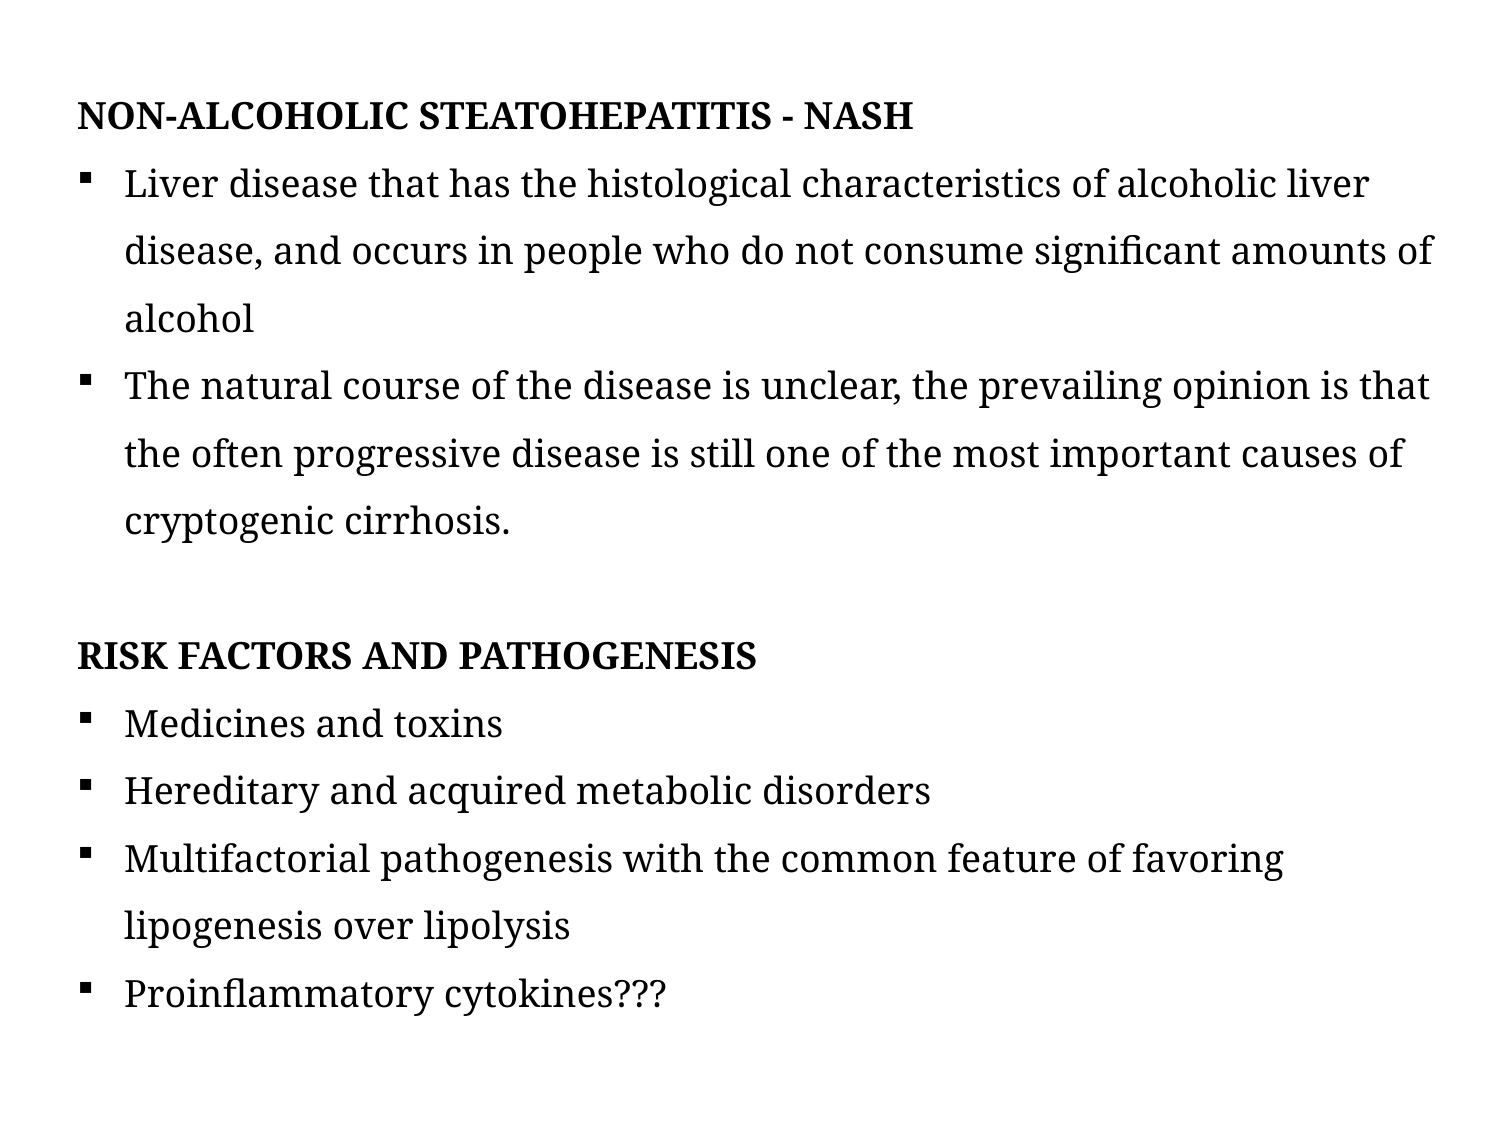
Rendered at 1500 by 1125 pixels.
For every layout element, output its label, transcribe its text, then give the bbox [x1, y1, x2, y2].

text_box NON-ALCOHOLIC STEATOHEPATITIS - NASH Liver disease that has the histological characteristics of alcoholic liver disease, and occurs in people who do not consume significant amounts of alcohol The natural course of the disease is unclear, the prevailing opinion is that the often progressive disease is still one of the most important causes of cryptogenic cirrhosis. RISK FACTORS AND PATHOGENESIS Medicines and toxins Hereditary and acquired metabolic disorders Multifactorial pathogenesis with the common feature of favoring lipogenesis over lipolysis Proinflammatory cytokines??? [62, 62, 1475, 1068]
